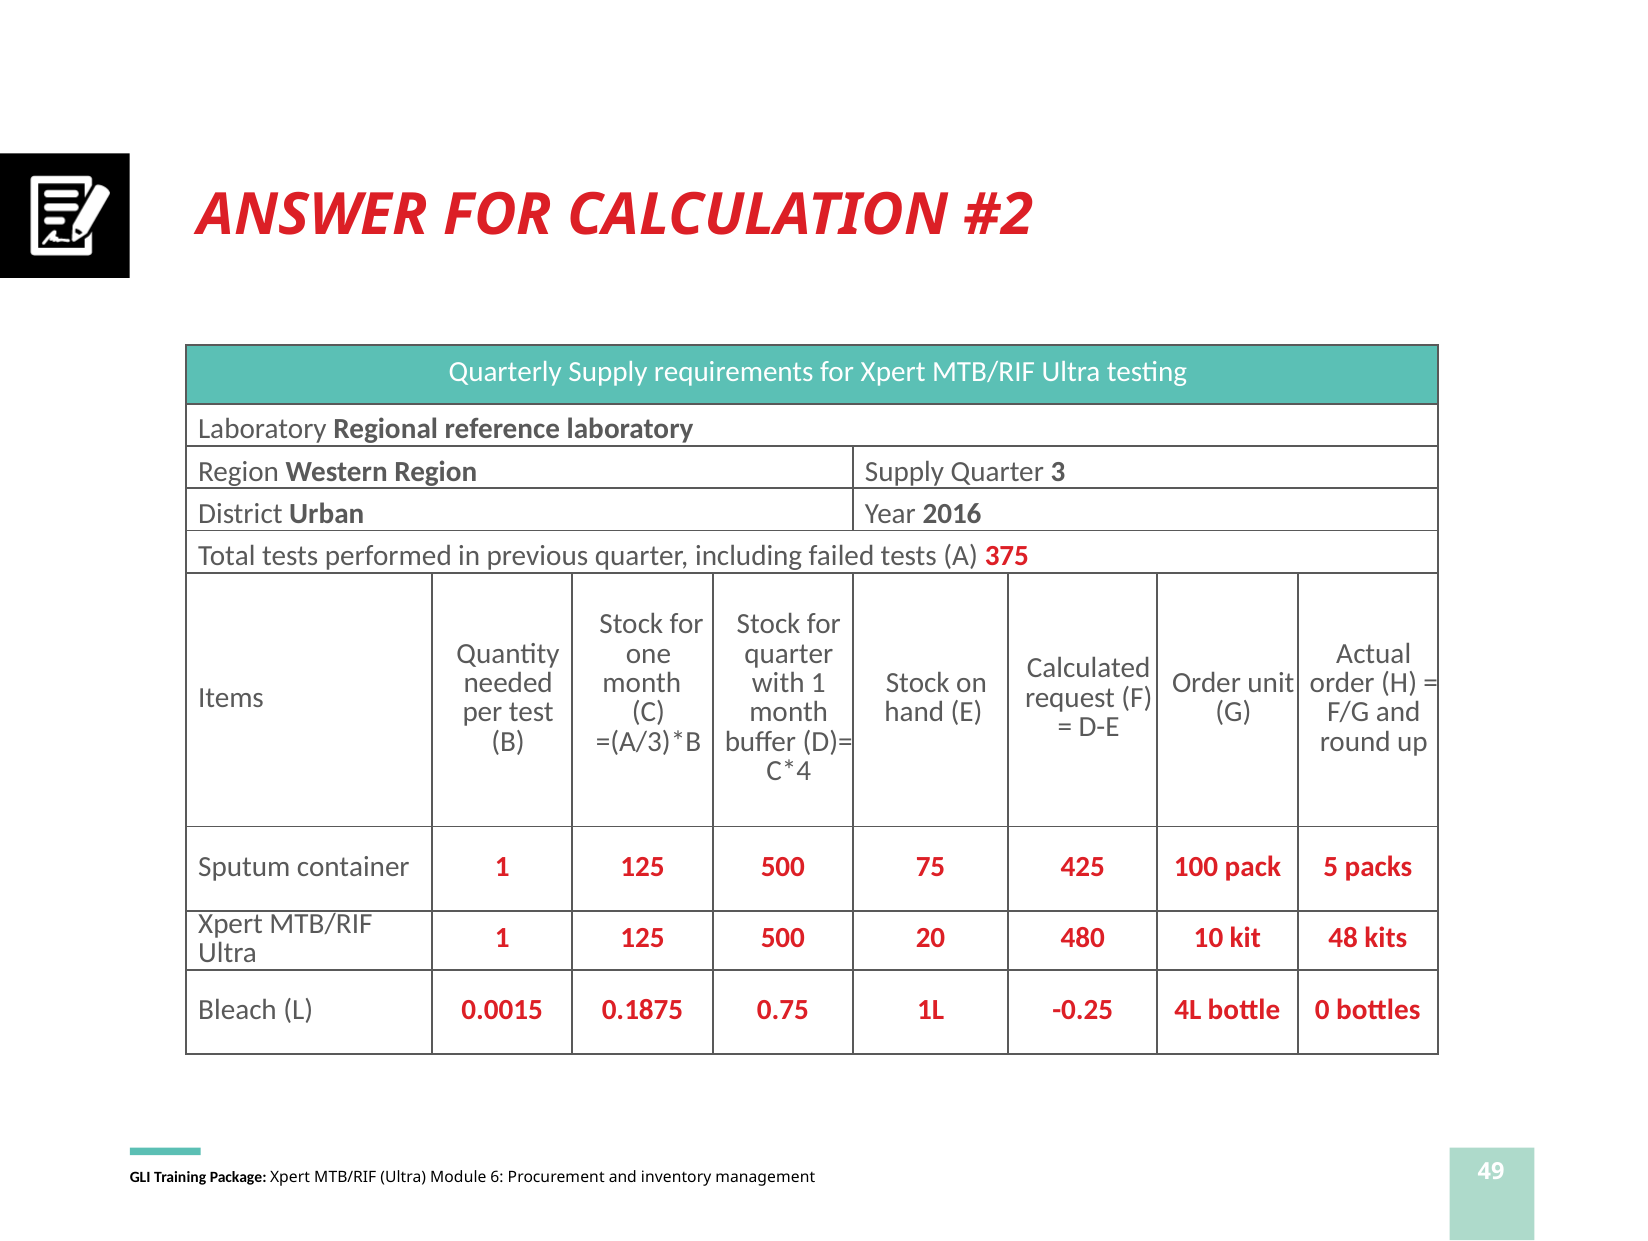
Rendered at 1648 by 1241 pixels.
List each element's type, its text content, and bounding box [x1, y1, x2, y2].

table_cell 1 [433, 912, 571, 969]
table_cell 1 [433, 827, 571, 910]
table_cell Calculated request (F) = D-E [1009, 574, 1156, 826]
table_cell 0.1875 [573, 971, 712, 1053]
table_cell Quantity needed per test (B) [433, 574, 571, 826]
table_cell 0.75 [714, 971, 852, 1053]
table_cell 125 [573, 912, 712, 969]
table_cell 10 kit [1158, 912, 1297, 969]
table_cell -0.25 [1009, 971, 1156, 1053]
table_cell Actual order (H) = F/G and round up [1299, 574, 1437, 826]
table_cell 75 [854, 827, 1007, 910]
table_cell Total tests performed in previous quarter, including failed tests (A) 375 [187, 531, 1437, 572]
table_cell Bleach (L) [187, 971, 431, 1053]
table_cell Order unit (G) [1158, 574, 1297, 826]
table_cell Xpert MTB/RIF Ultra [187, 912, 431, 969]
table_cell Year 2016 [854, 489, 1437, 530]
table_header Quarterly Supply requirements for Xpert MTB/RIF Ultra testing [187, 346, 1437, 403]
table_cell Items [187, 574, 431, 826]
table_cell 0 bottles [1299, 971, 1437, 1053]
table_cell Stock for one month (C) =(A/3)*B [573, 574, 712, 826]
title ANSWER FOR CALCULATION #2 [197, 153, 1450, 278]
table_cell District Urban [187, 489, 852, 530]
table_cell Laboratory Regional reference laboratory [187, 405, 1437, 445]
table_cell Stock on hand (E) [854, 574, 1007, 826]
table_cell 5 packs [1299, 827, 1437, 910]
table_cell 4L bottle [1158, 971, 1297, 1053]
table_cell 0.0015 [433, 971, 571, 1053]
table_cell 500 [714, 827, 852, 910]
table_cell 100 pack [1158, 827, 1297, 910]
table_cell Stock for quarter with 1 month buffer (D)= C*4 [714, 574, 852, 826]
table_cell 425 [1009, 827, 1156, 910]
table_cell 20 [854, 912, 1007, 969]
table_cell 500 [714, 912, 852, 969]
table_cell Sputum container [187, 827, 431, 910]
table_cell 480 [1009, 912, 1156, 969]
table_cell 1L [854, 971, 1007, 1053]
picture [12, 158, 122, 270]
table_cell 125 [573, 827, 712, 910]
table_cell Supply Quarter 3 [854, 447, 1437, 487]
table_cell Region Western Region [187, 447, 852, 487]
table_cell 48 kits [1299, 912, 1437, 969]
